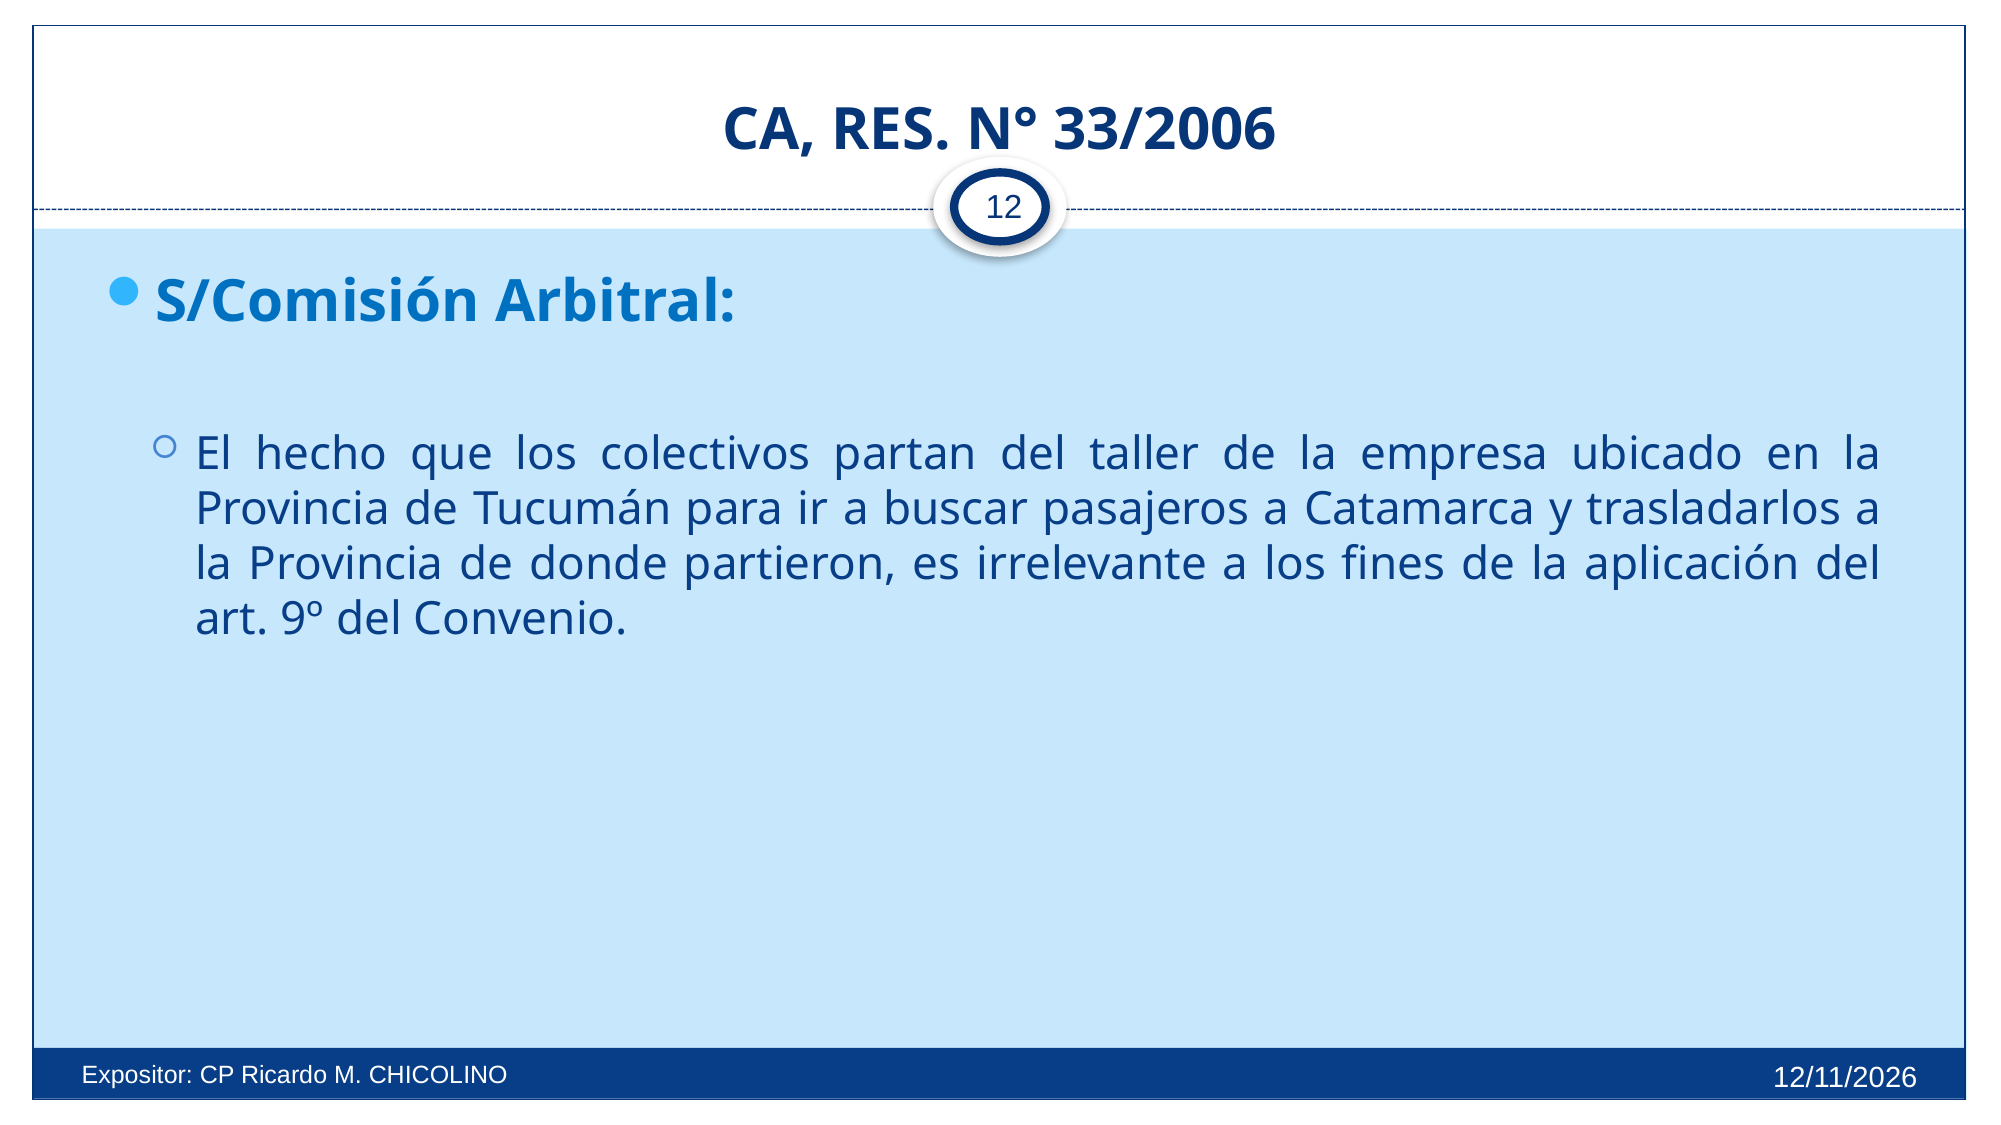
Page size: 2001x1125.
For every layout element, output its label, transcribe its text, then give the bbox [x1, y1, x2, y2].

list S/Comisión Arbitral: El hecho que los colectivos partan del taller de la empresa ubicado en la Provincia de Tucumán para ir a buscar pasajeros a Catamarca y trasladarlos a la Provincia de donde partieron, es irrelevante a los fines de la aplicación del art. 9º del Convenio. [90, 255, 1898, 1006]
title CA, RES. N° 33/2006 [324, 30, 1675, 169]
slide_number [1266, 1050, 1933, 1111]
slide_number 12 [954, 168, 1055, 241]
footer Expositor: CP Ricardo M. CHICOLINO [66, 1051, 850, 1112]
